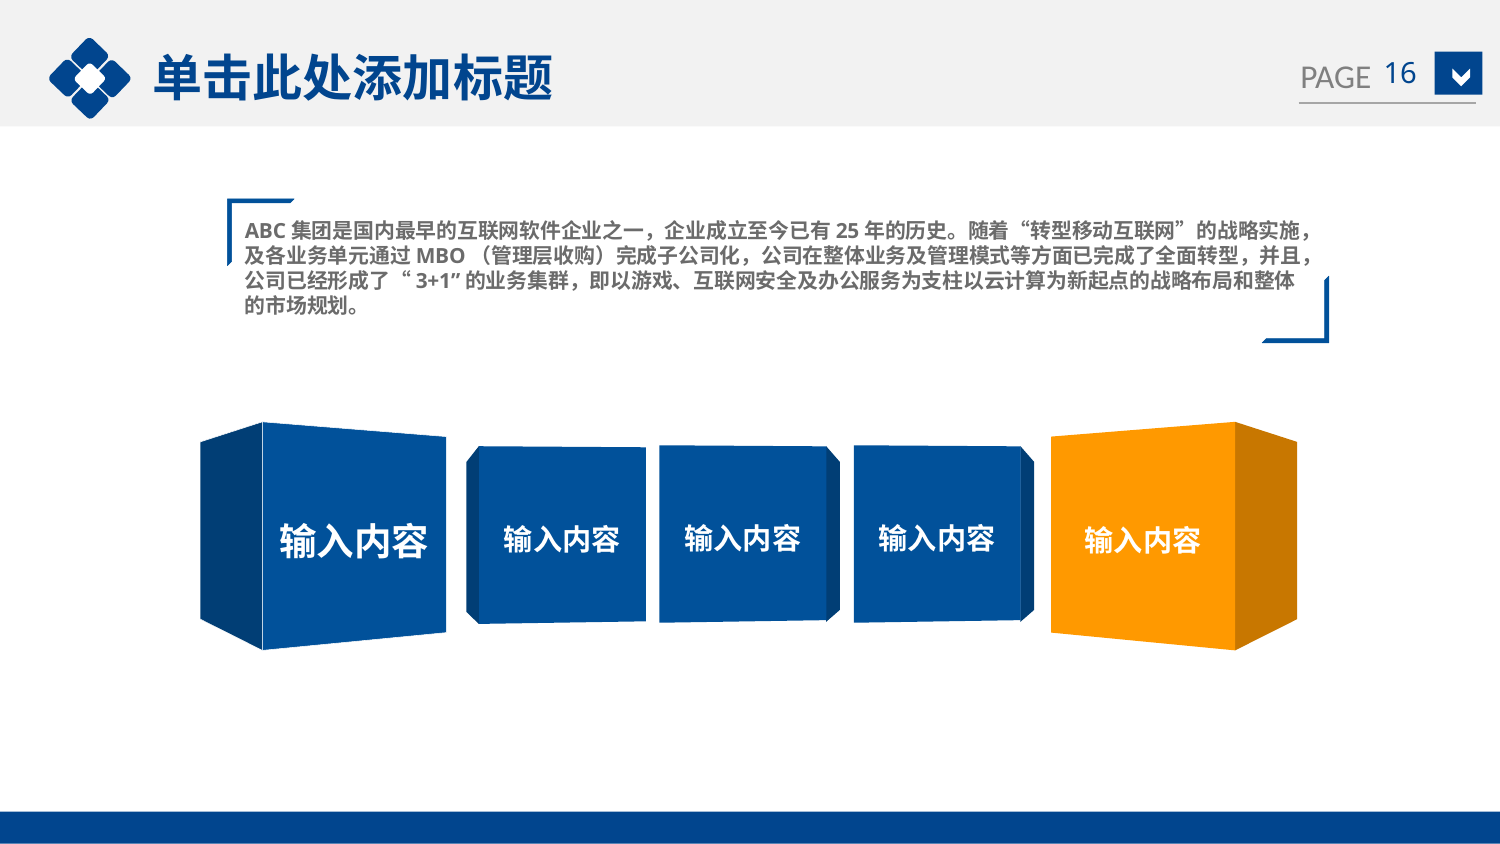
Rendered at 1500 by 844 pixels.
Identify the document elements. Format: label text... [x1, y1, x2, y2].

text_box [52, 41, 127, 115]
text_box 单击此处添加标题 [137, 38, 568, 114]
slide_number 16 [1364, 51, 1437, 97]
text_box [659, 445, 841, 623]
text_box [1051, 421, 1298, 651]
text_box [466, 445, 646, 625]
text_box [853, 445, 1035, 623]
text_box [199, 421, 447, 651]
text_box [227, 196, 1330, 343]
